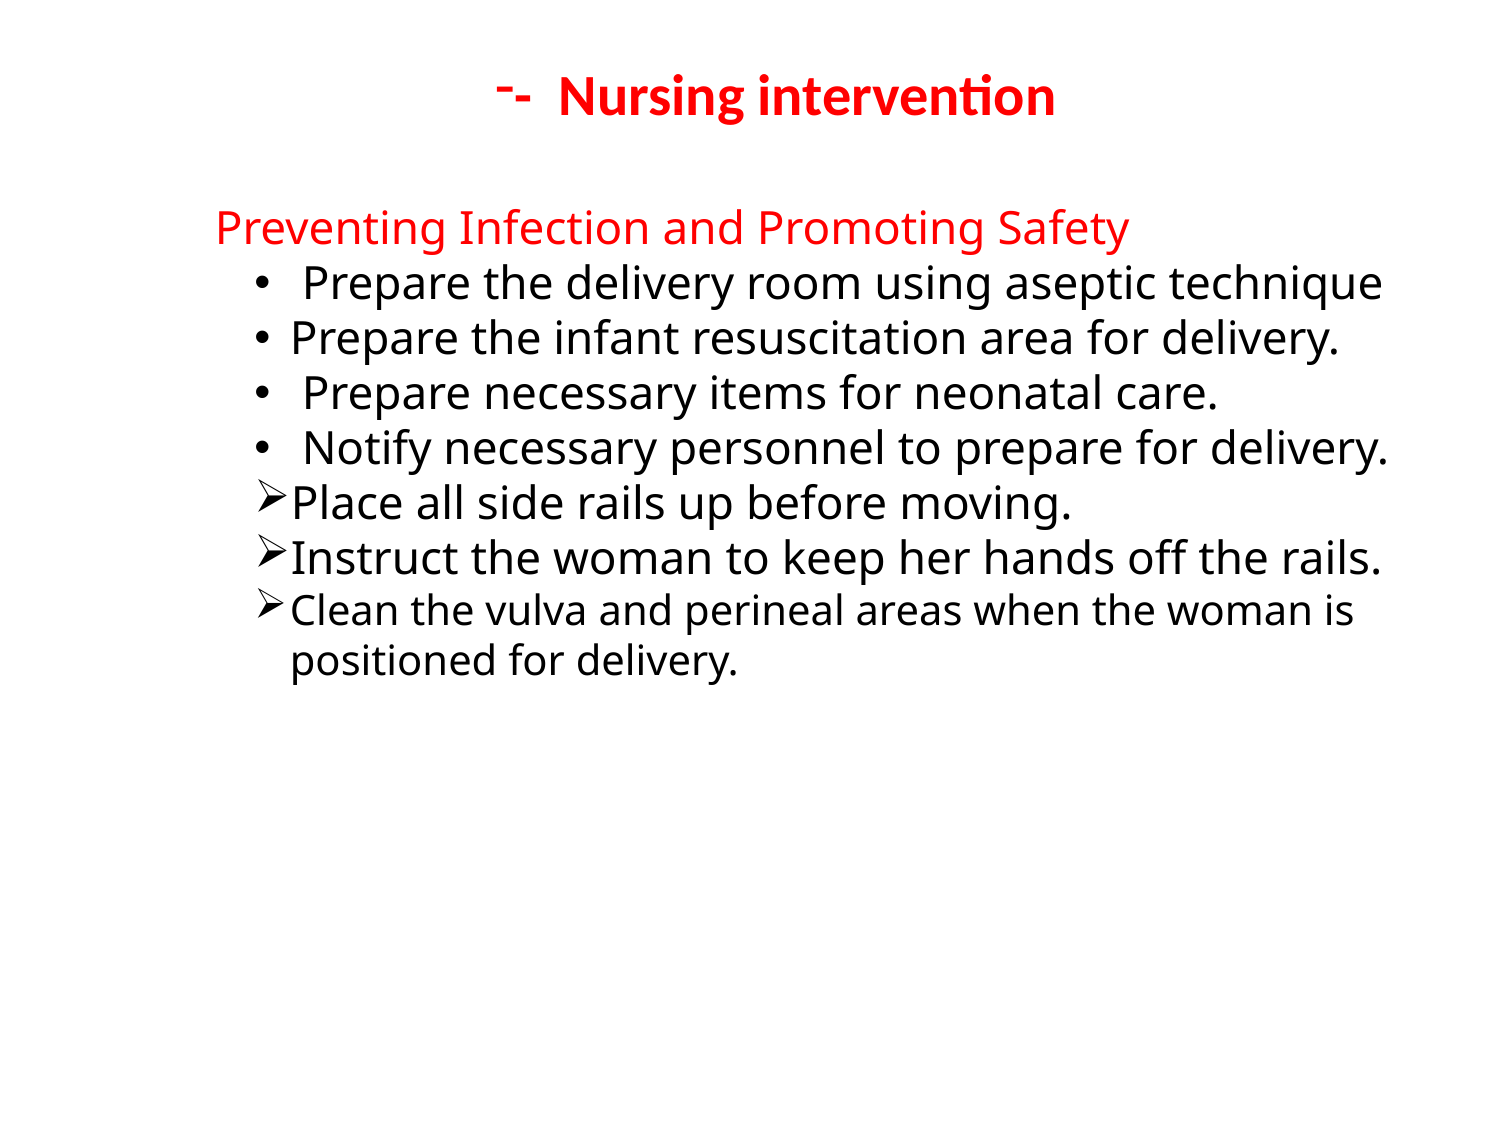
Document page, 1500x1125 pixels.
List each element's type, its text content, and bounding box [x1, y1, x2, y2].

subtitle - Nursing intervention [174, 50, 1390, 250]
text_box Preventing Infection and Promoting Safety Prepare the delivery room using aseptic technique Prepare the infant resuscitation area for delivery. Prepare necessary items for neonatal care. Notify necessary personnel to prepare for delivery. Place all side rails up before moving. Instruct the woman to keep her hands off the rails. Clean the vulva and perineal areas when the woman is positioned for delivery. [200, 191, 1450, 771]
